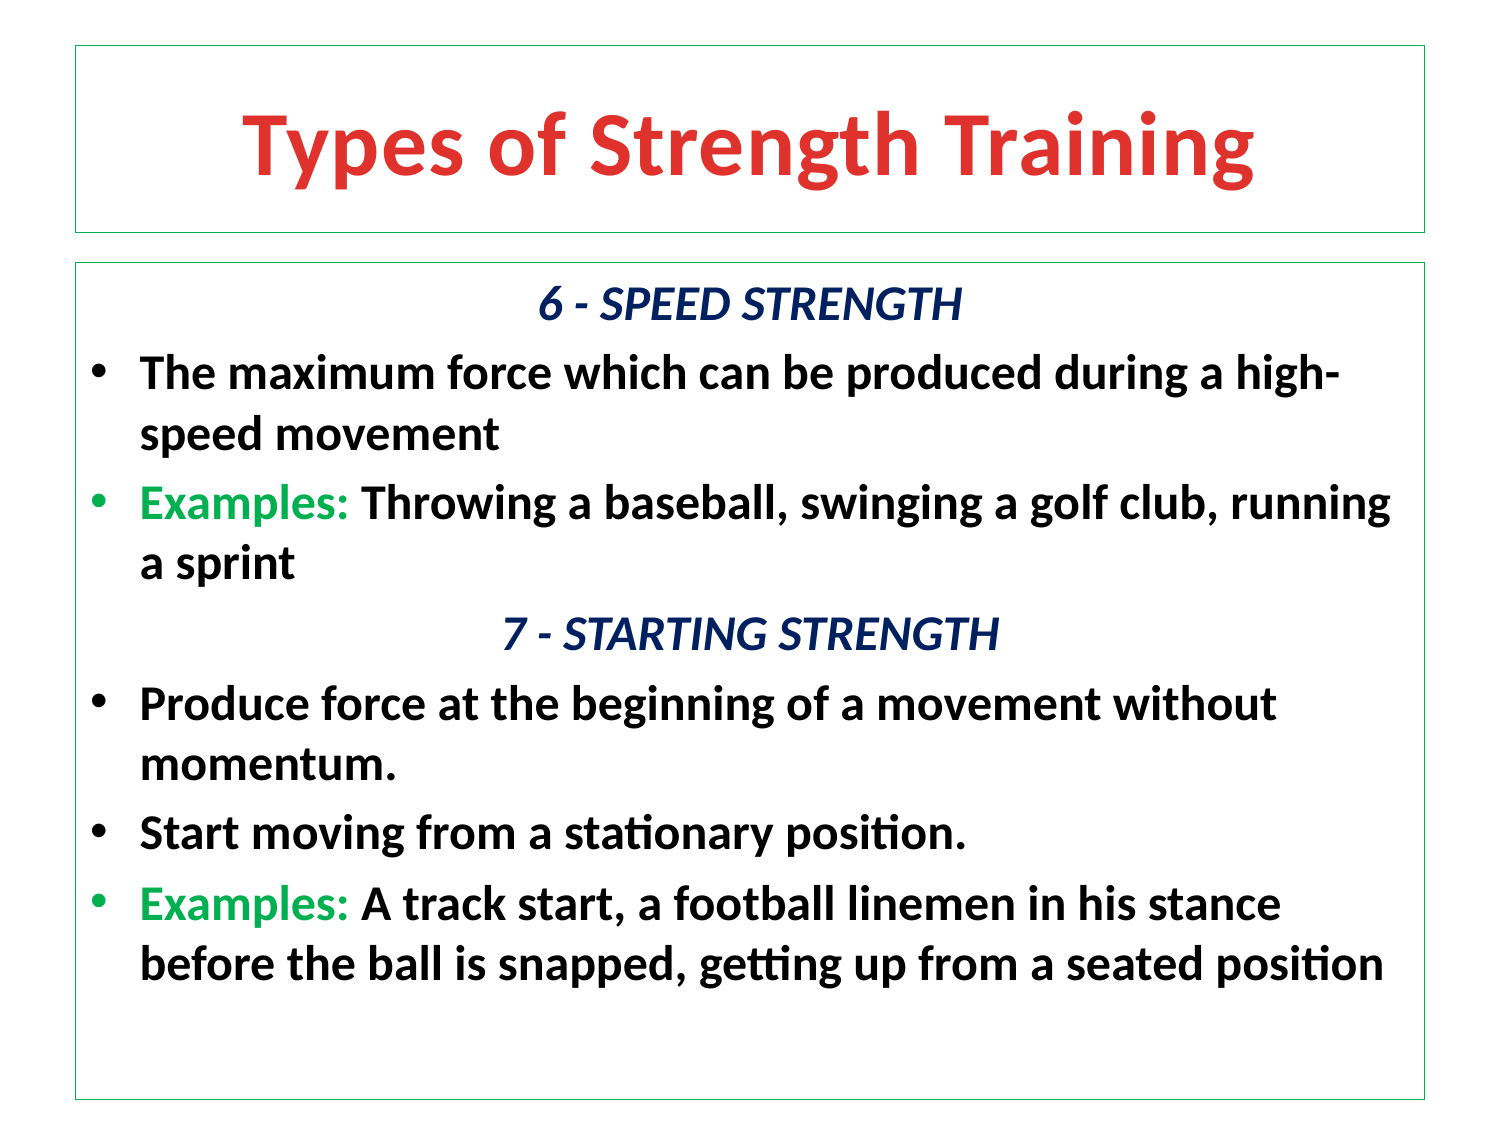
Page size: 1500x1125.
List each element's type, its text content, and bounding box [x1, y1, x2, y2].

list 6 - SPEED STRENGTH The maximum force which can be produced during a high-speed movement Examples: Throwing a baseball, swinging a golf club, running a sprint 7 - STARTING STRENGTH Produce force at the beginning of a movement without momentum. Start moving from a stationary position. Examples: A track start, a football linemen in his stance before the ball is snapped, getting up from a seated position [75, 262, 1425, 1100]
title Types of Strength Training [75, 45, 1425, 233]
